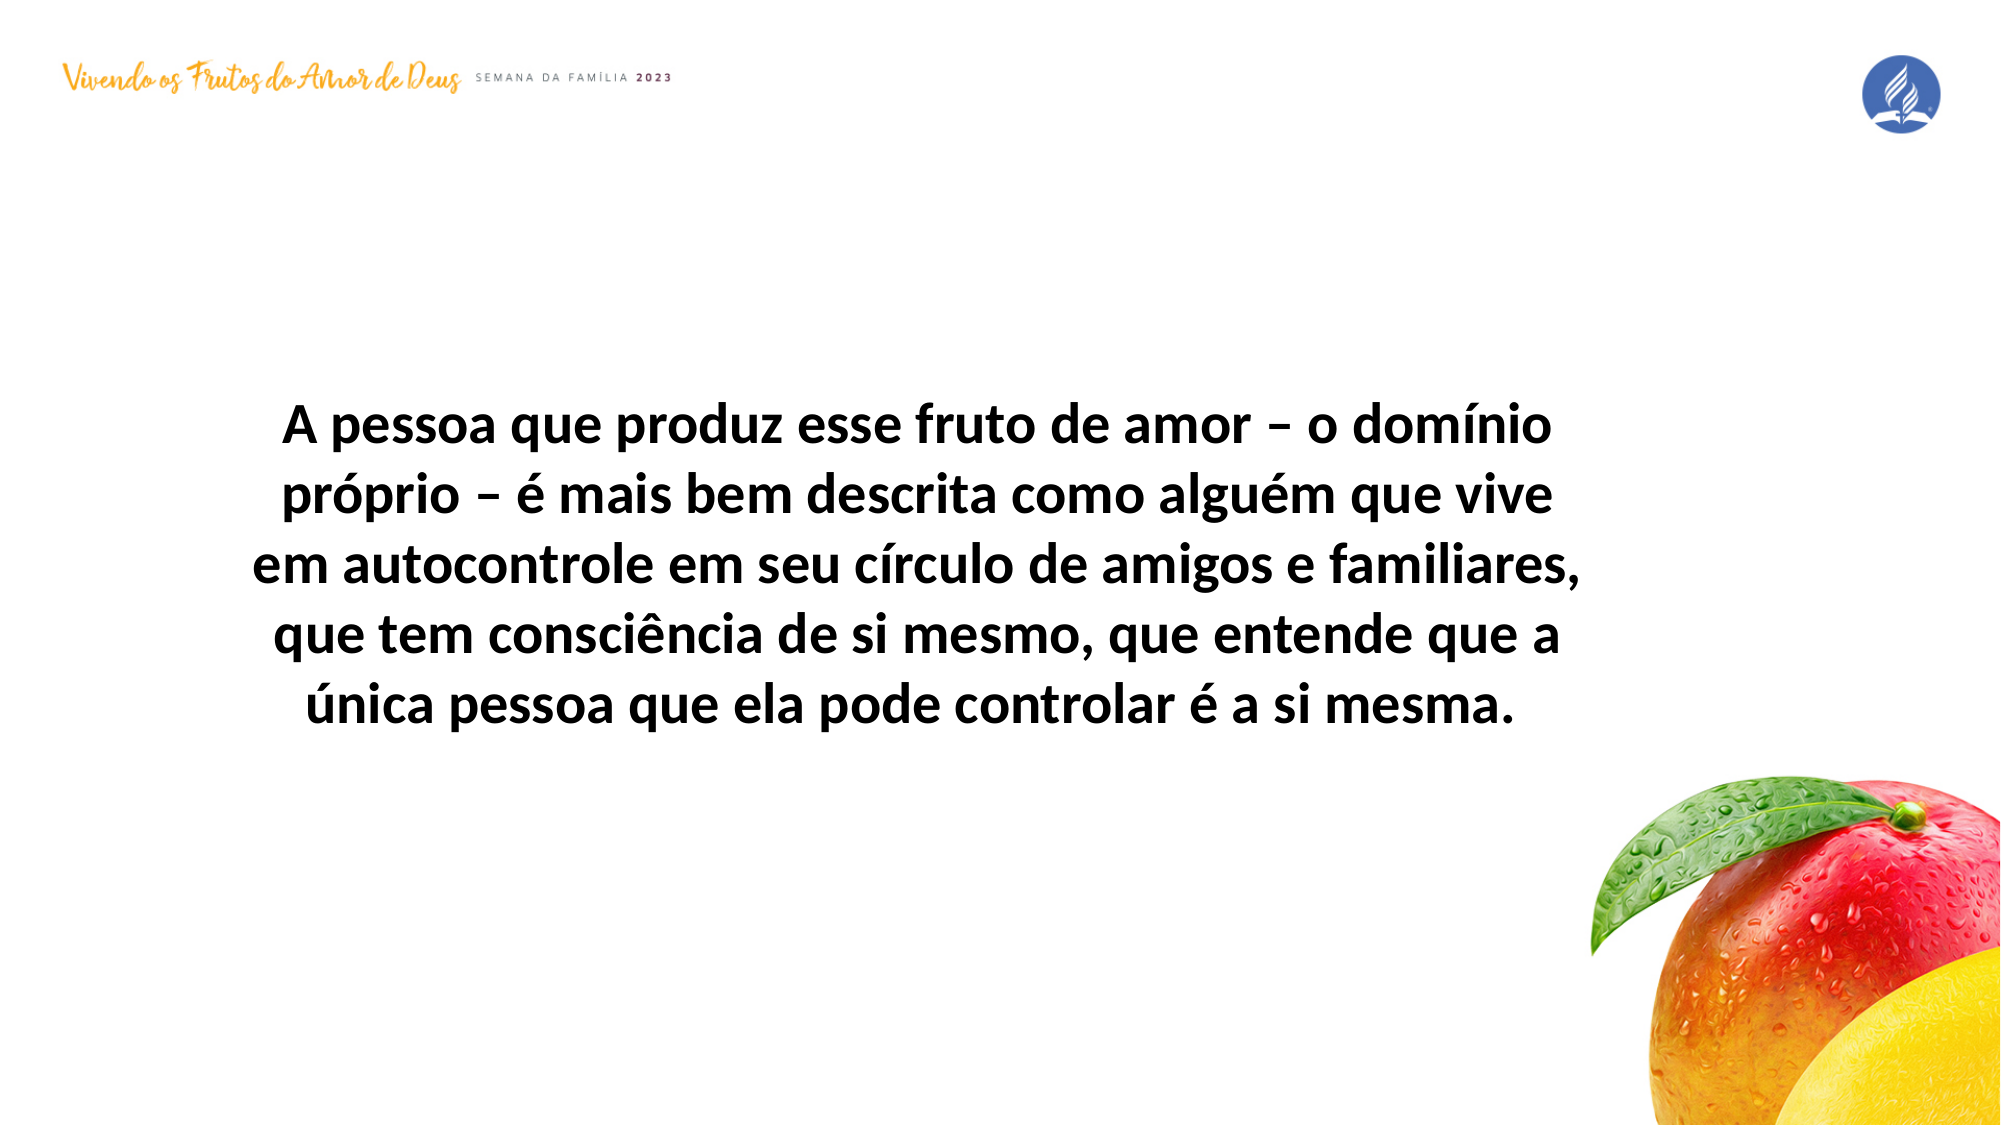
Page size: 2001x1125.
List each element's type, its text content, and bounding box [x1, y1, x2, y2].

picture [0, 0, 2001, 1125]
text_box A pessoa que produz esse fruto de amor – o domínio próprio – é mais bem descrita como alguém que vive em autocontrole em seu círculo de amigos e familiares, que tem consciência de si mesmo, que entende que a única pessoa que ela pode controlar é a si mesma. [208, 378, 1635, 743]
